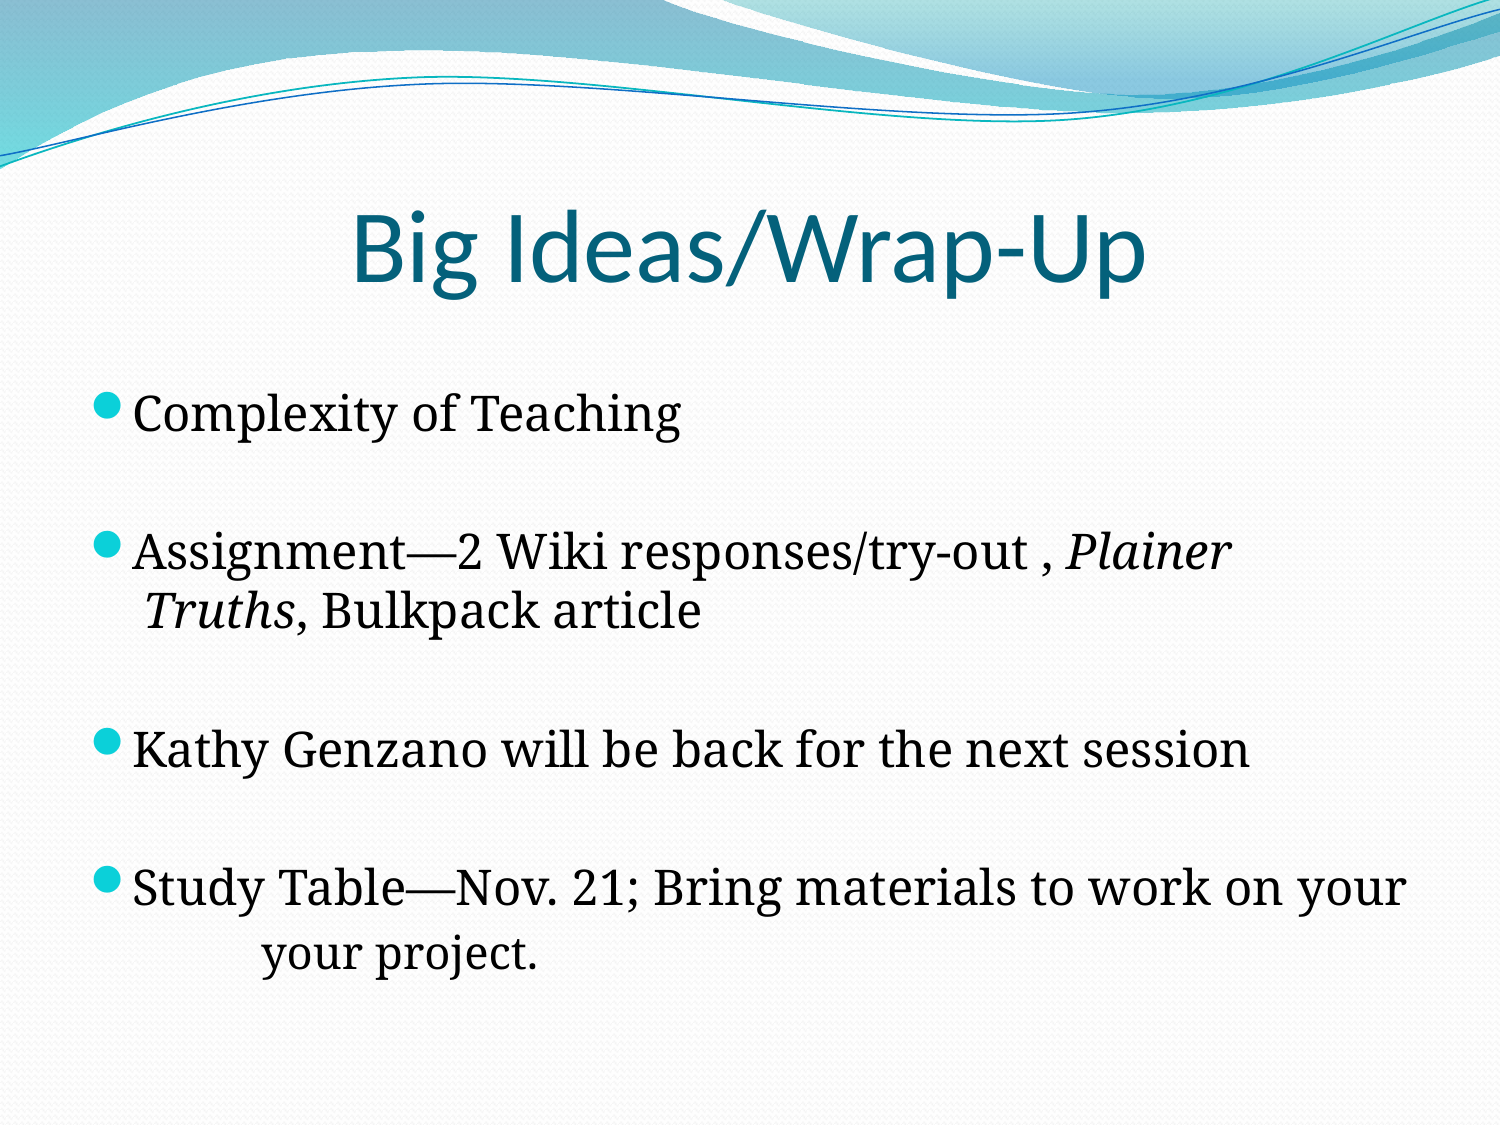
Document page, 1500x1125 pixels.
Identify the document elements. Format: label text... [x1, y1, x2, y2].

title Big Ideas/Wrap-Up [75, 115, 1425, 303]
list Complexity of Teaching Assignment—2 Wiki responses/try-out , Plainer Truths, Bulkpack article Kathy Genzano will be back for the next session Study Table—Nov. 21; Bring materials to work on your your project. [75, 375, 1425, 1038]
